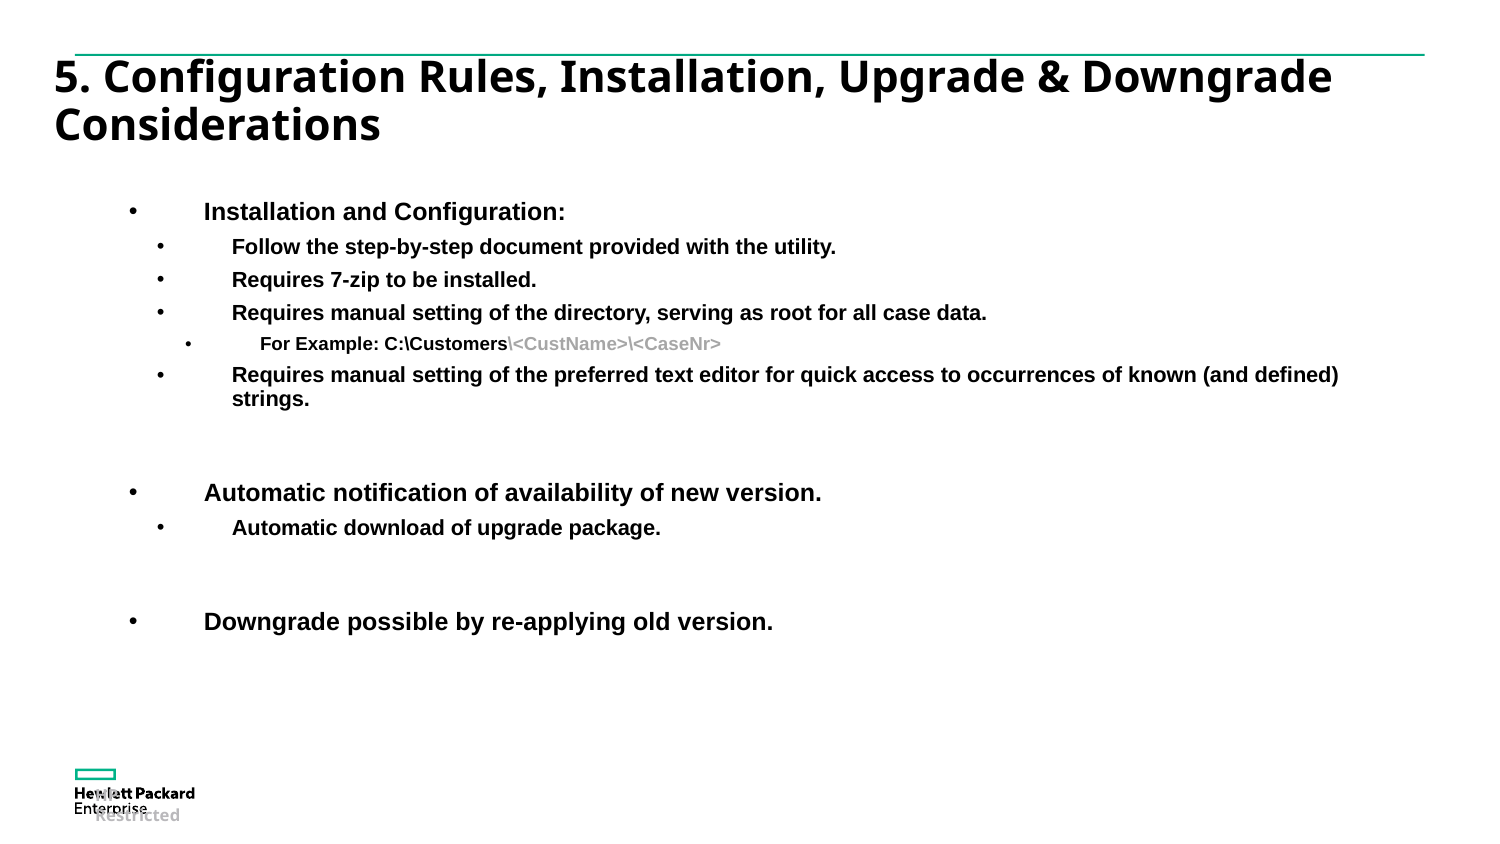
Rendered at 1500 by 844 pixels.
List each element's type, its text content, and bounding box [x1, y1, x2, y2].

title 5. Configuration Rules, Installation, Upgrade & Downgrade Considerations [53, 55, 1386, 199]
list Installation and Configuration: Follow the step-by-step document provided with the utility. Requires 7-zip to be installed. Requires manual setting of the directory, serving as root for all case data. For Example: C:\Customers\<CustName>\<CaseNr> Requires manual setting of the preferred text editor for quick access to occurrences of known (and defined) strings. Automatic notification of availability of new version. Automatic download of upgrade package. Downgrade possible by re-applying old version. [53, 199, 1386, 684]
